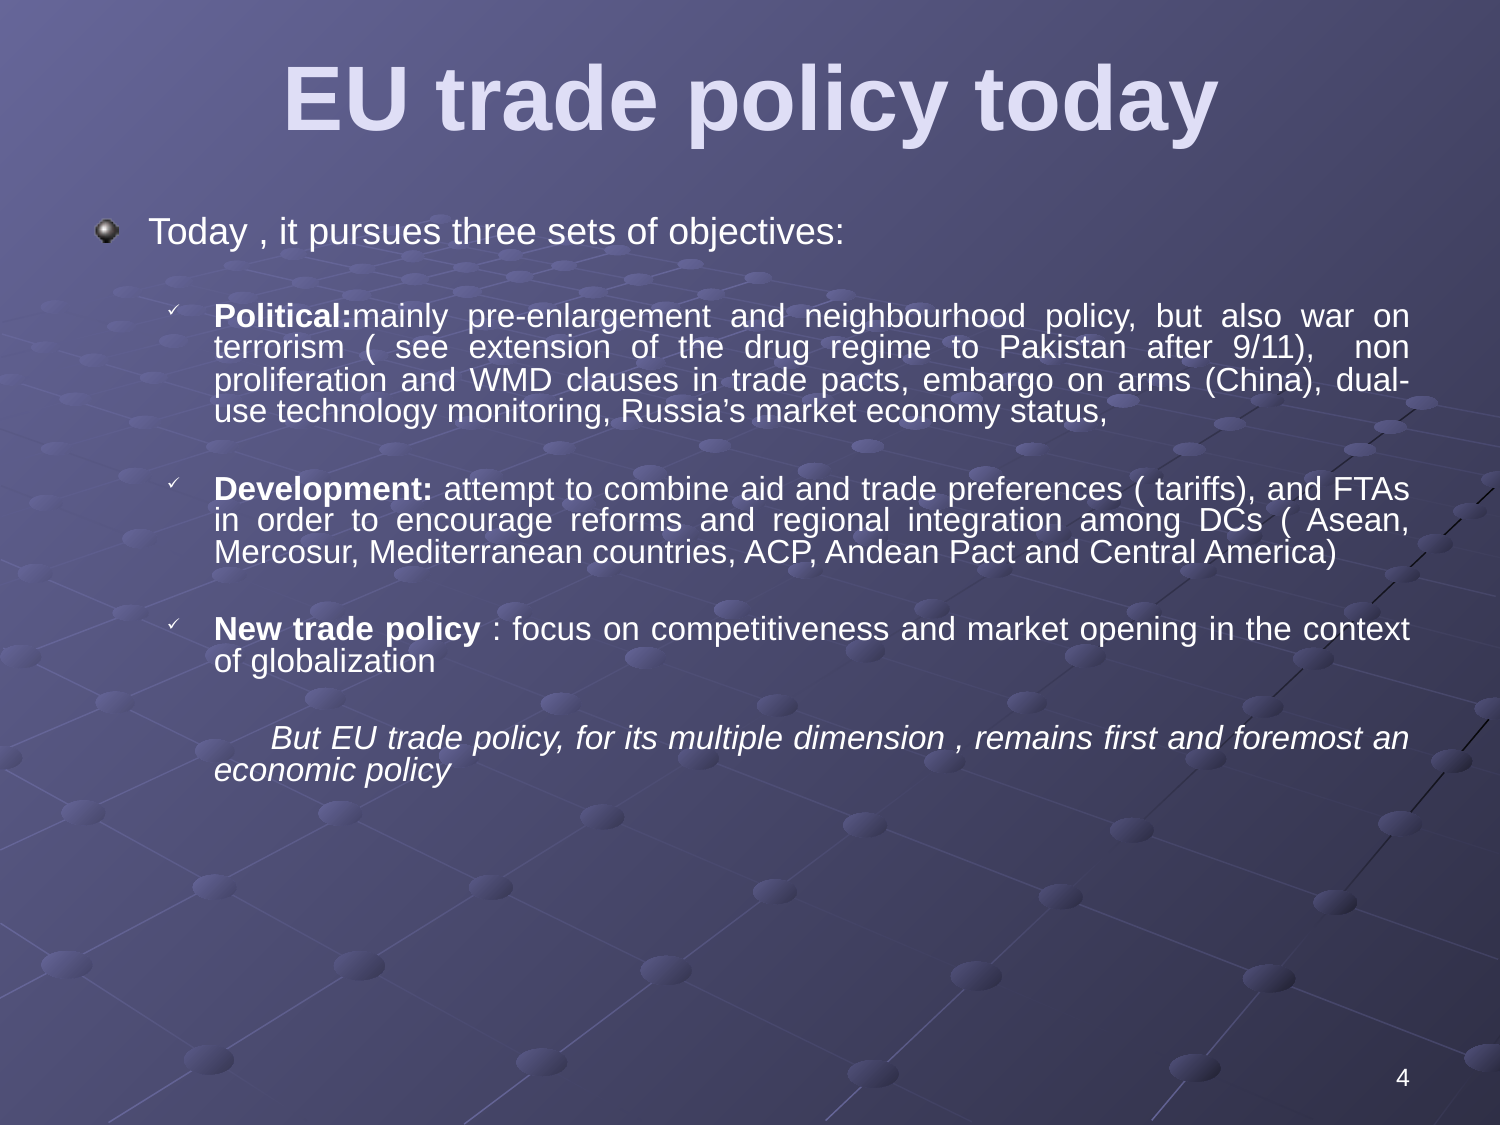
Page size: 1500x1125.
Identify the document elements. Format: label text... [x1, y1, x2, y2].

title EU trade policy today [76, 0, 1428, 188]
picture [91, 215, 119, 243]
list Today , it pursues three sets of objectives: Political:mainly pre-enlargement and neighbourhood policy, but also war on terrorism ( see extension of the drug regime to Pakistan after 9/11), non proliferation and WMD clauses in trade pacts, embargo on arms (China), dual-use technology monitoring, Russia’s market economy status, Development: attempt to combine aid and trade preferences ( tariffs), and FTAs in order to encourage reforms and regional integration among DCs ( Asean, Mercosur, Mediterranean countries, ACP, Andean Pact and Central America) New trade policy : focus on competitiveness and market opening in the context of globalization But EU trade policy, for its multiple dimension , remains first and foremost an economic policy [76, 207, 1428, 952]
slide_number 4 [1074, 1023, 1426, 1100]
